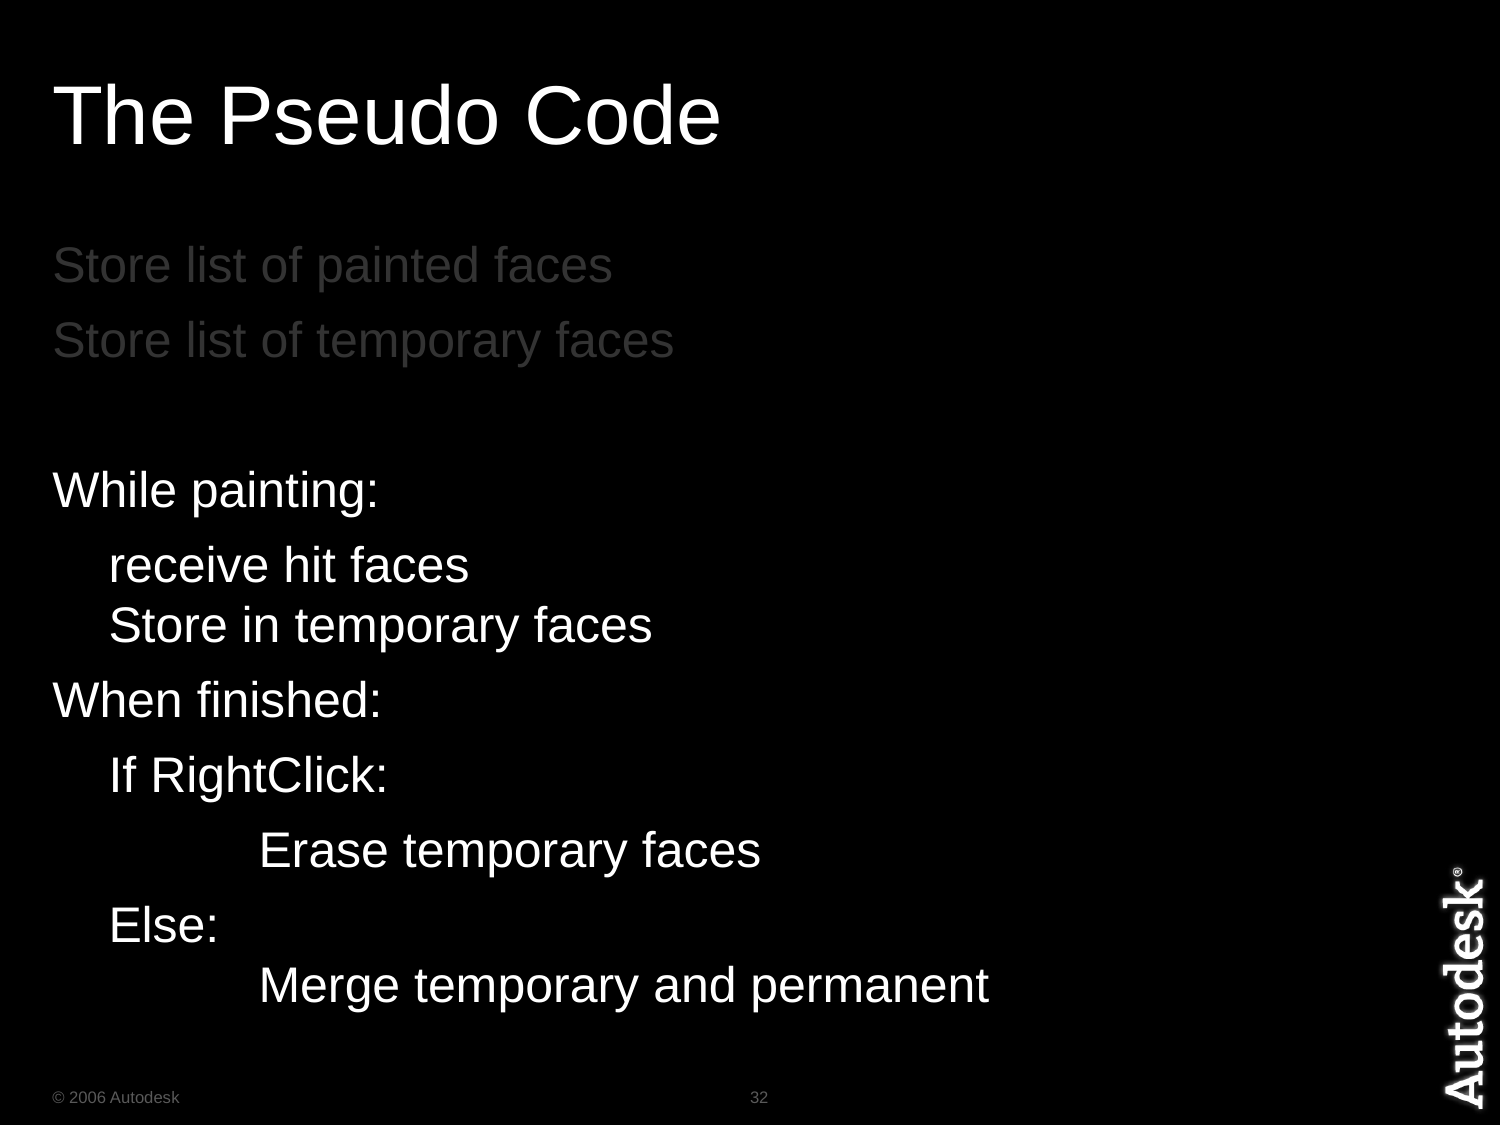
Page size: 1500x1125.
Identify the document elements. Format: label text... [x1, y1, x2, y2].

picture [1402, 0, 1500, 1125]
list Store list of painted faces Store list of temporary faces While painting: receive hit faces Store in temporary faces When finished: If RightClick: Erase temporary faces Else: Merge temporary and permanent [52, 231, 1401, 1073]
title The Pseudo Code [52, 22, 1401, 211]
